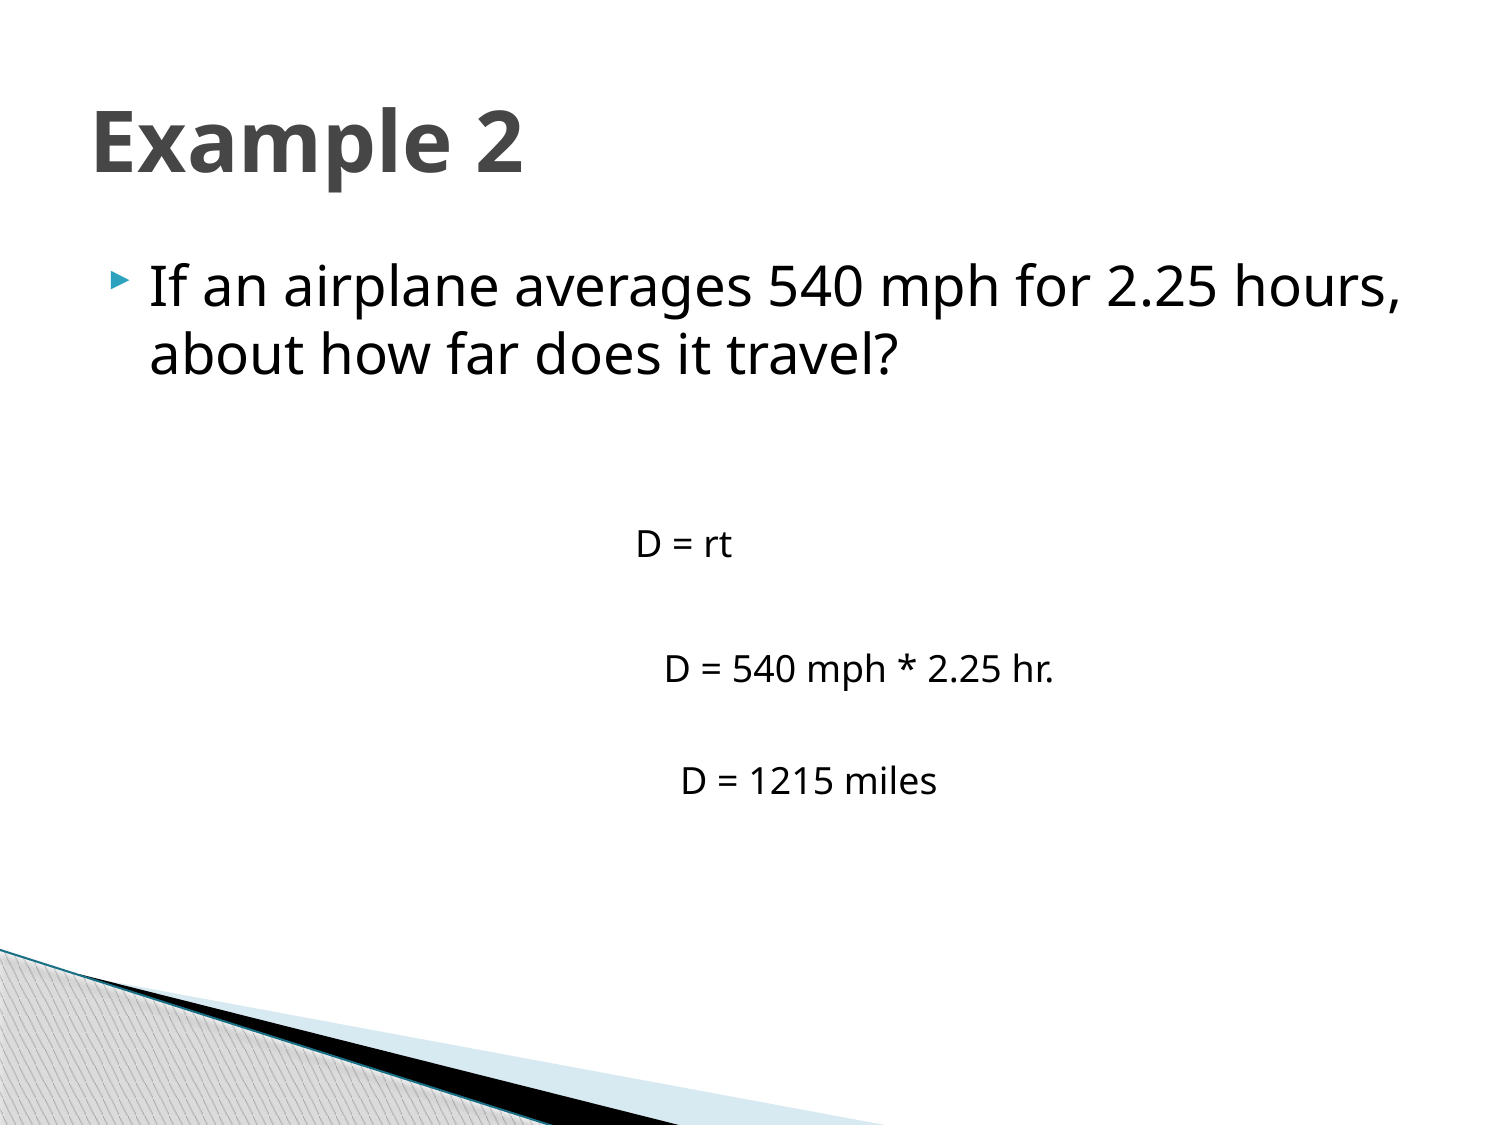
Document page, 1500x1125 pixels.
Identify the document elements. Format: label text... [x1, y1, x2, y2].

title Example 2 [75, 45, 1425, 233]
text_box D = 1215 miles [665, 749, 953, 810]
text_box D = 540 mph * 2.25 hr. [648, 637, 1070, 698]
text_box D = rt [620, 512, 748, 573]
list If an airplane averages 540 mph for 2.25 hours, about how far does it travel? [75, 243, 1425, 986]
